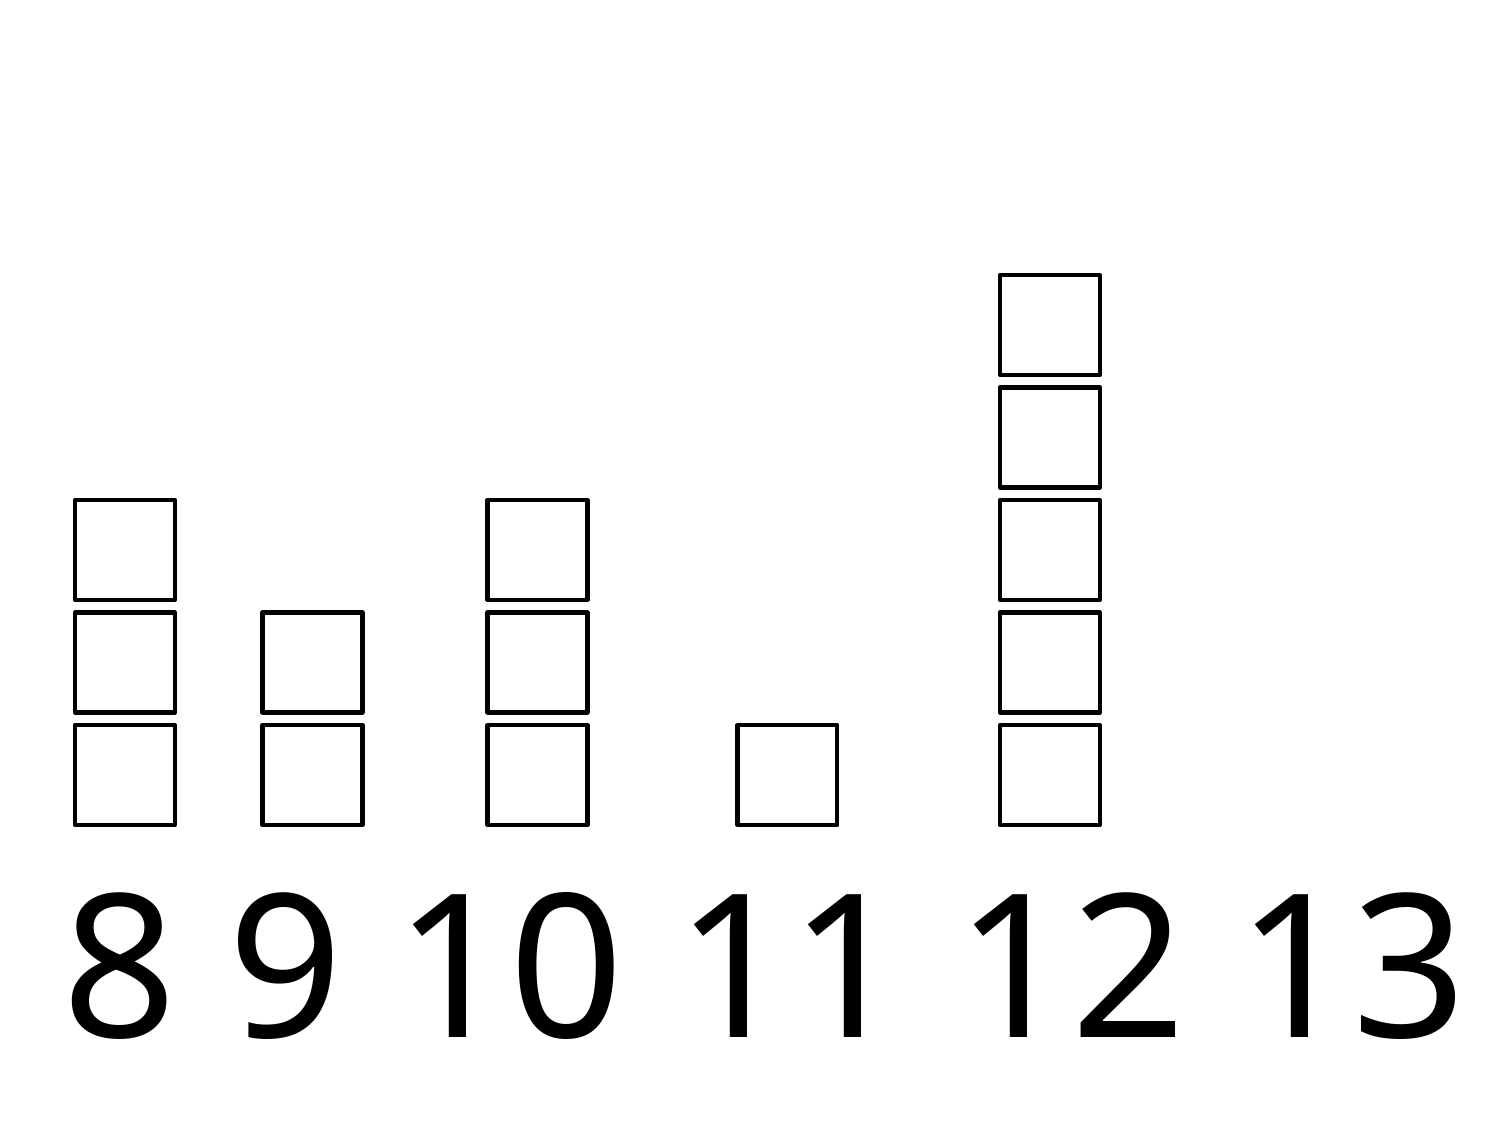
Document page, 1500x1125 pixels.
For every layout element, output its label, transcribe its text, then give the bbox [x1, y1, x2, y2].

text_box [262, 612, 363, 826]
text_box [999, 274, 1101, 826]
text_box 8 9 10 11 12 13 [0, 829, 1500, 1085]
text_box [735, 723, 839, 827]
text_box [74, 499, 176, 826]
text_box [487, 499, 588, 826]
